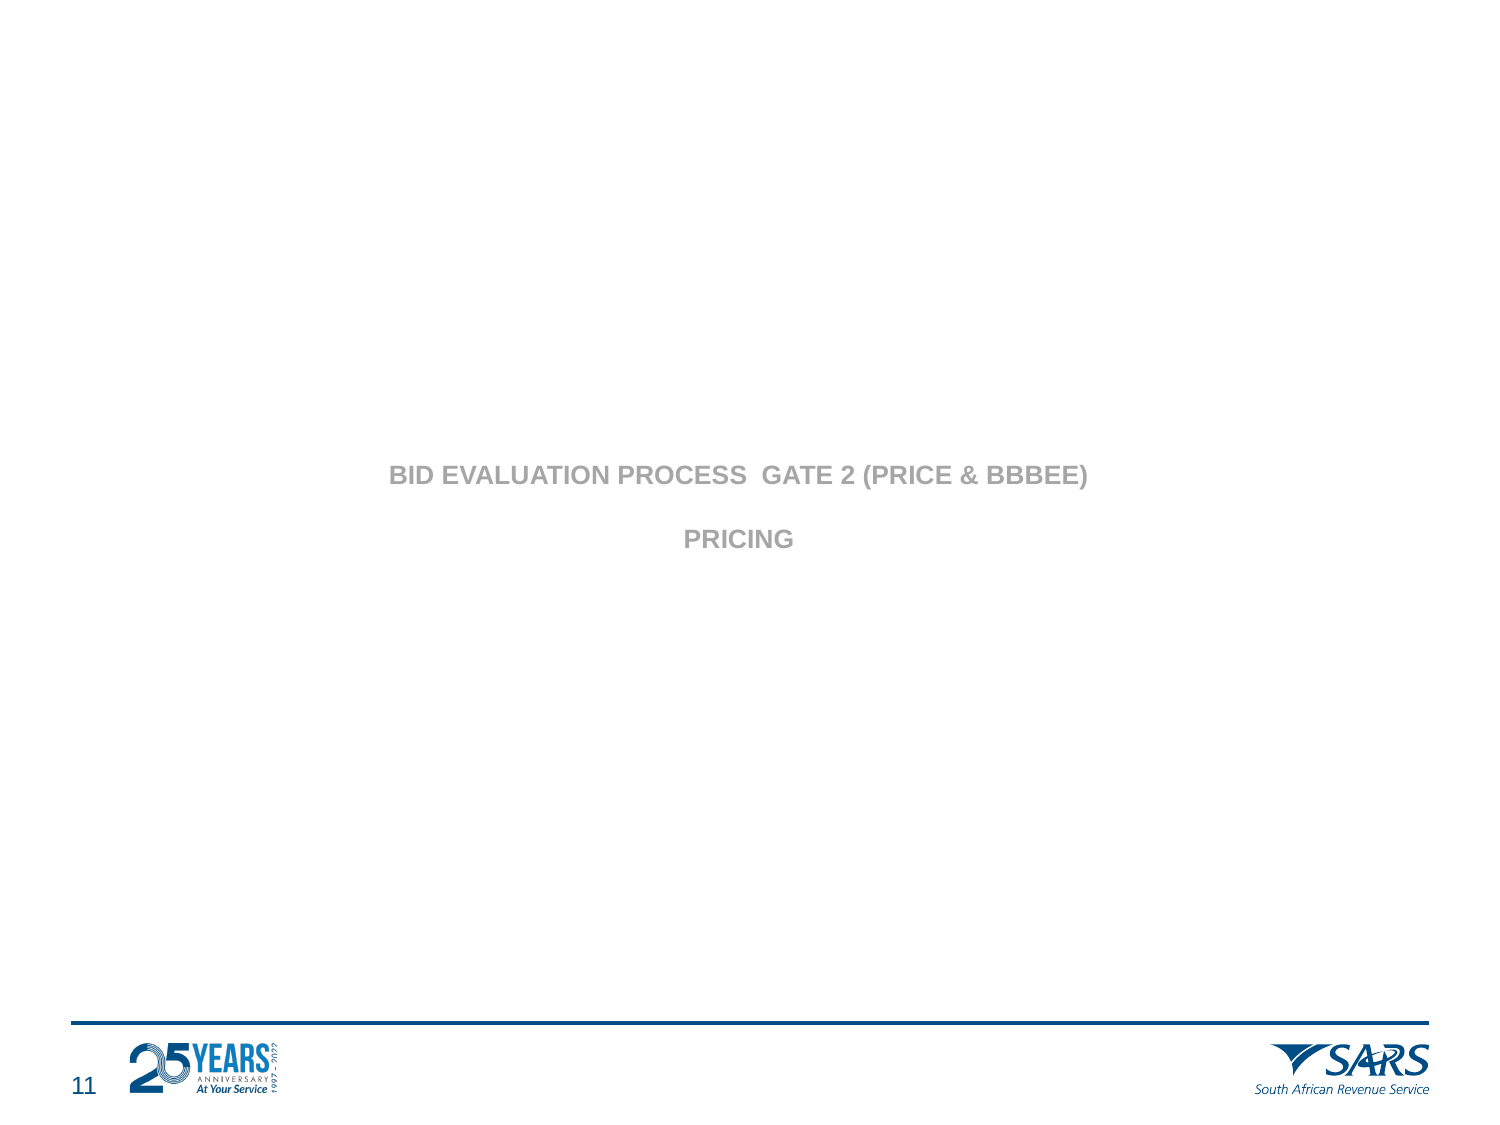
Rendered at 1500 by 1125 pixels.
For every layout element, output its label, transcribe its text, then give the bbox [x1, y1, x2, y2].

slide_number 10 [56, 1054, 394, 1115]
list BID EVALUATION PROCESS GATE 2 (PRICE & BBBEE) PRICING [55, 450, 1430, 563]
